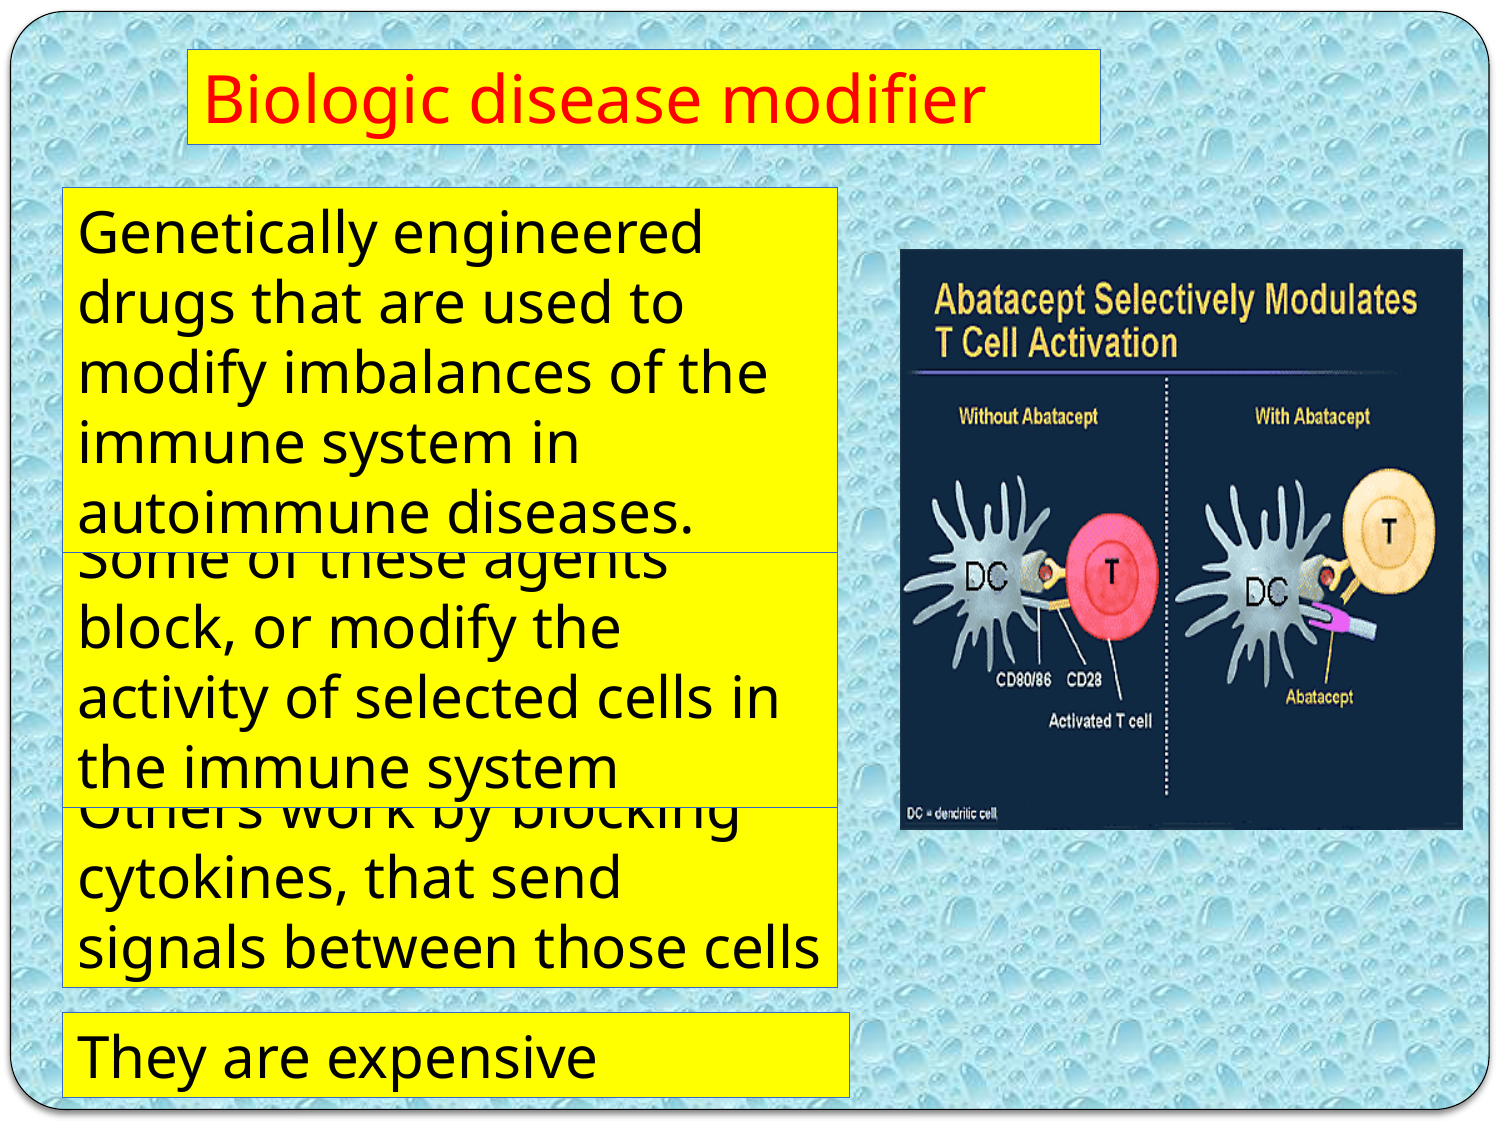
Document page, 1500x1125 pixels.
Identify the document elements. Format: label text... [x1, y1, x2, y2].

picture [12, 12, 1488, 1108]
text_box Genetically engineered drugs that are used to modify imbalances of the immune system in autoimmune diseases. [62, 187, 838, 553]
text_box Some of these agents block, or modify the activity of selected cells in the immune system [62, 553, 838, 808]
text_box Biologic disease modifier [187, 49, 1101, 145]
text_box They are expensive [62, 1012, 850, 1098]
text_box Others work by blocking cytokines, that send signals between those cells [62, 808, 838, 988]
